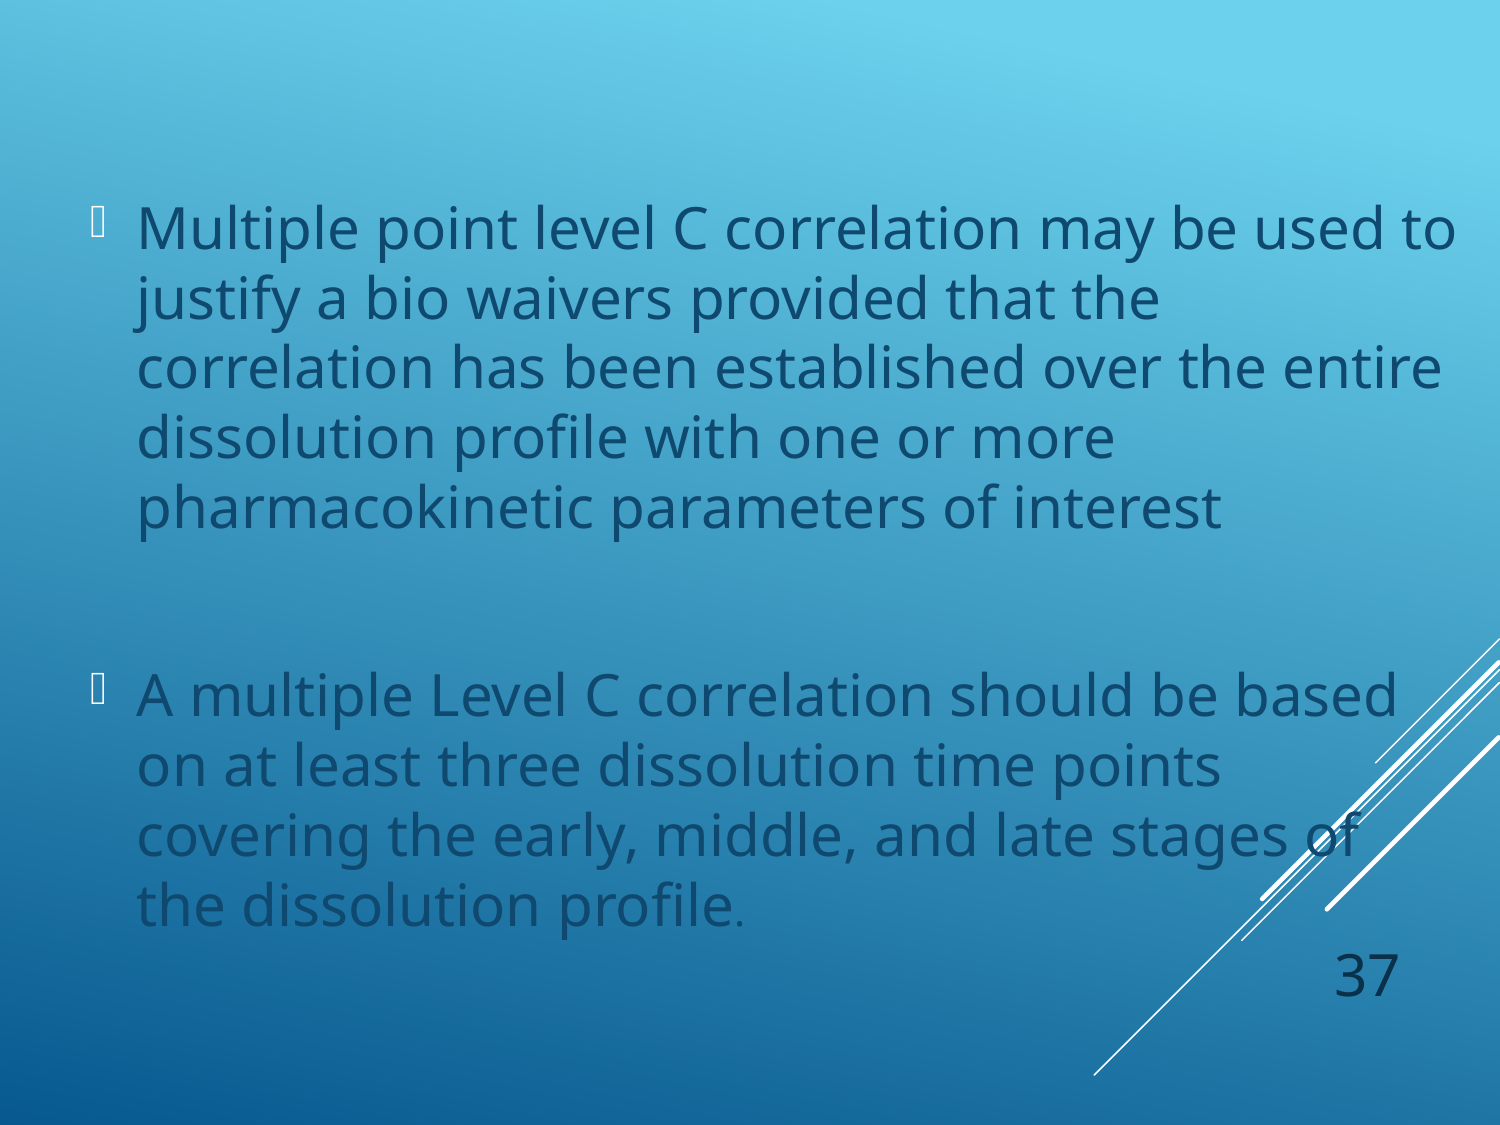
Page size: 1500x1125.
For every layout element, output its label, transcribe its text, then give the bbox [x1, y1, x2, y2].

list Multiple point level C correlation may be used to justify a bio waivers provided that the correlation has been established over the entire dissolution profile with one or more pharmacokinetic parameters of interest A multiple Level C correlation should be based on at least three dissolution time points covering the early, middle, and late stages of the dissolution profile. [75, 112, 1475, 1088]
slide_number 37 [1275, 915, 1416, 1025]
